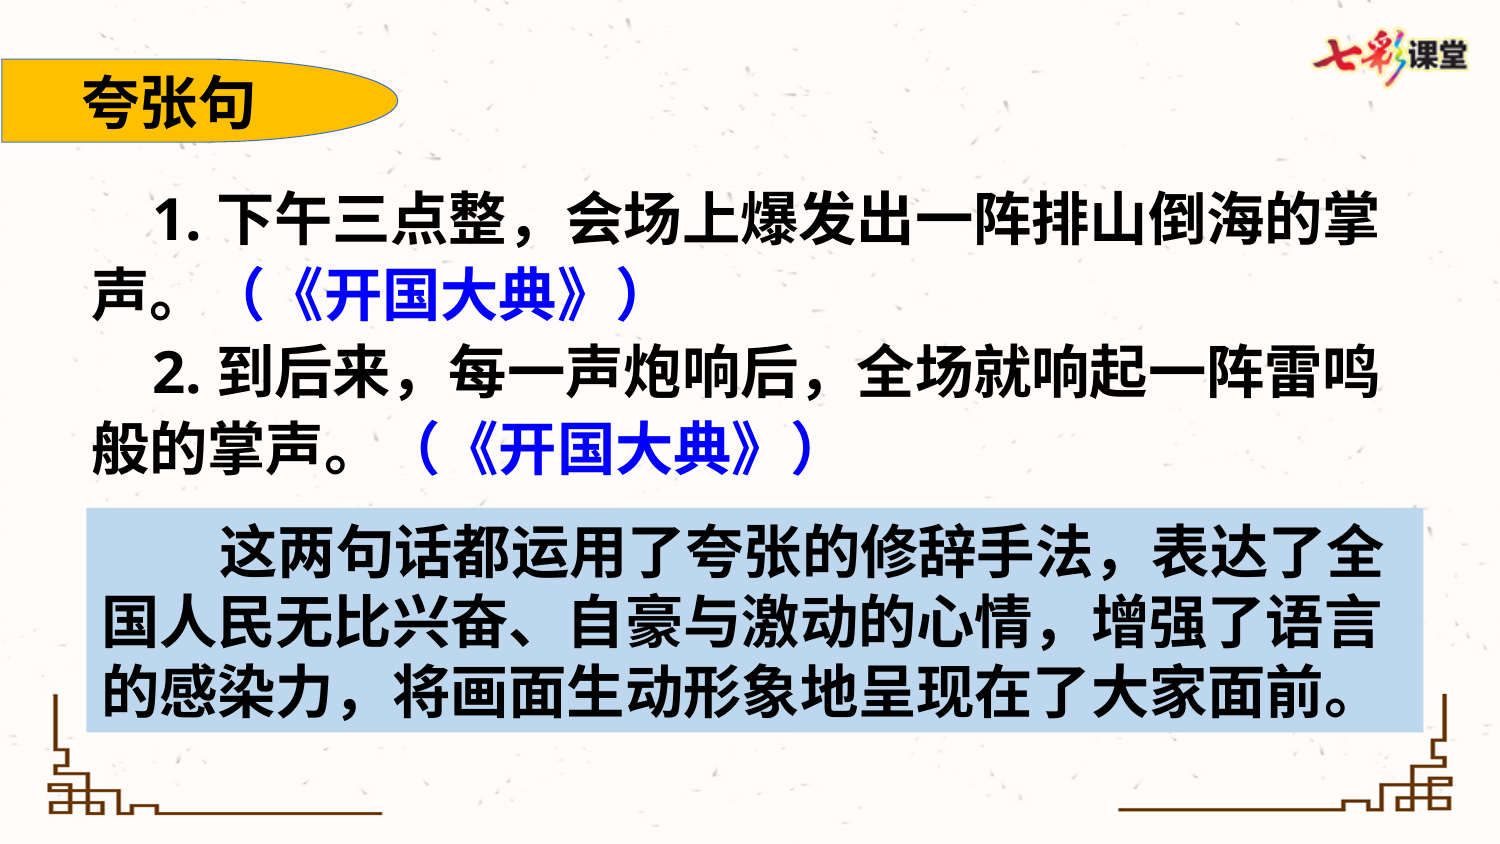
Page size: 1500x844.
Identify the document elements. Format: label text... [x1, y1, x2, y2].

picture [0, 0, 1500, 844]
text_box 1.下午三点整，会场上爆发出一阵排山倒海的掌声。（《开国大典》） 2.到后来，每一声炮响后，全场就响起一阵雷鸣般的掌声。（《开国大典》） [76, 167, 1424, 490]
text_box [0, 59, 398, 143]
text_box 这两句话都运用了夸张的修辞手法，表达了全国人民无比兴奋、自豪与激动的心情，增强了语言的感染力，将画面生动形象地呈现在了大家面前。 [86, 507, 1424, 733]
